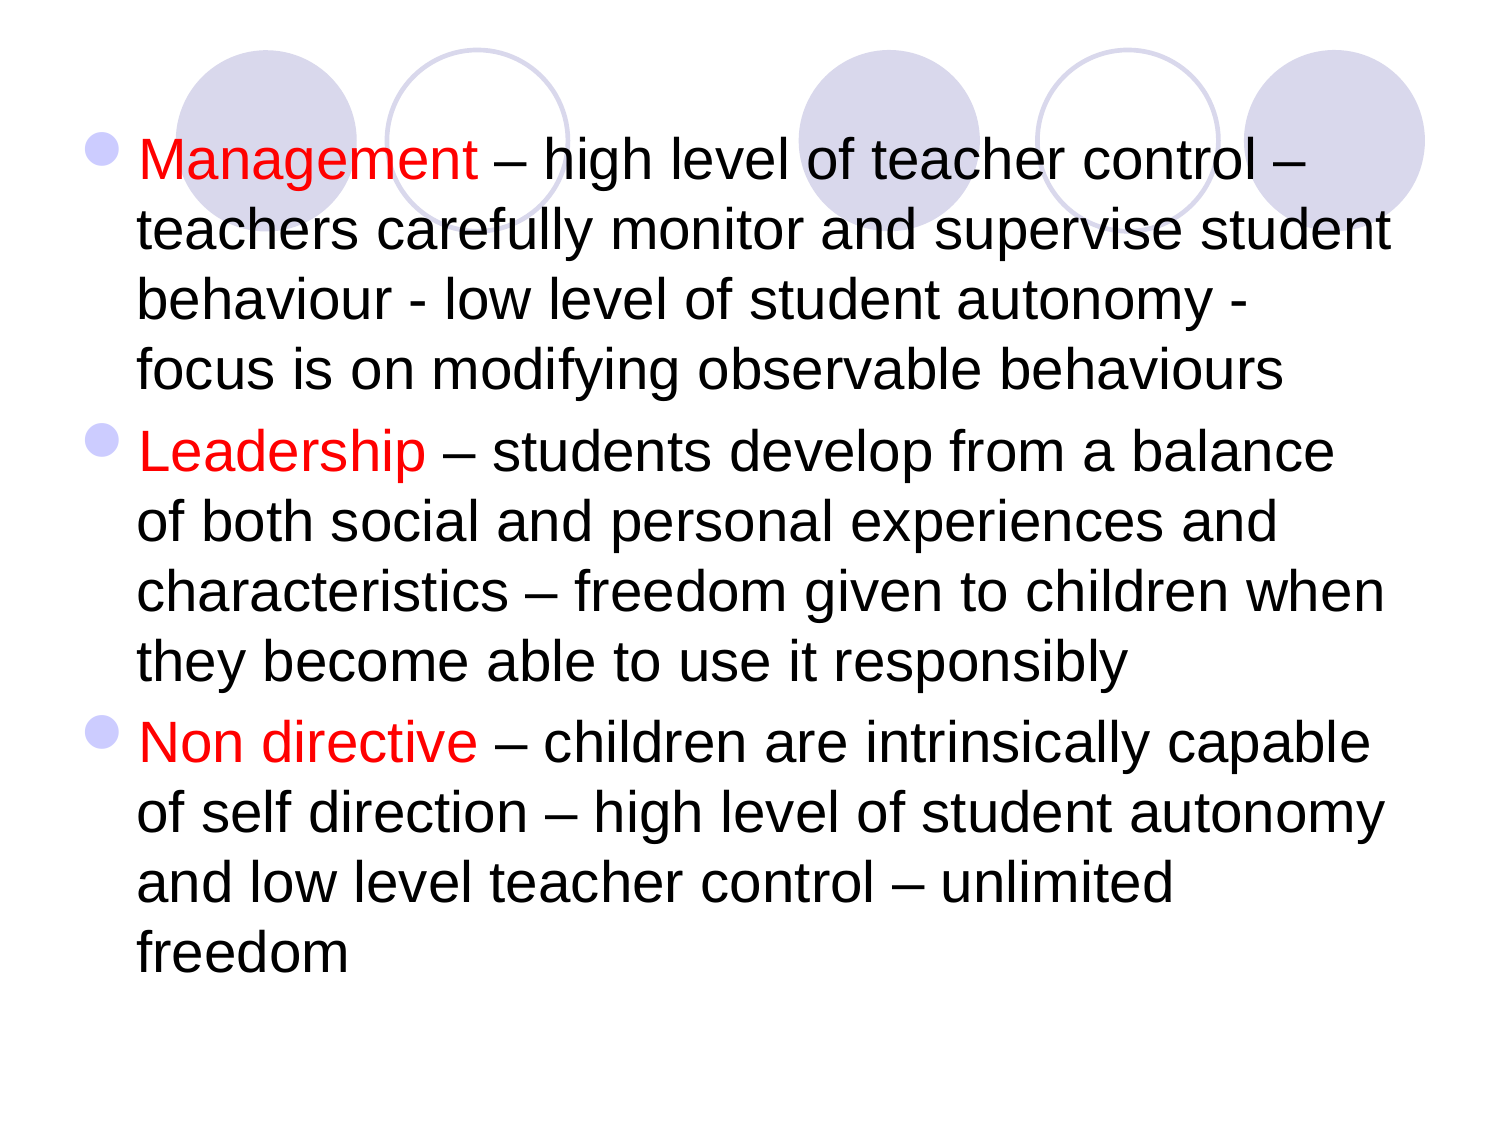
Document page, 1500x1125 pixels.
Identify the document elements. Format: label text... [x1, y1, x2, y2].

list Management – high level of teacher control – teachers carefully monitor and supervise student behaviour - low level of student autonomy - focus is on modifying observable behaviours Leadership – students develop from a balance of both social and personal experiences and characteristics – freedom given to children when they become able to use it responsibly Non directive – children are intrinsically capable of self direction – high level of student autonomy and low level teacher control – unlimited freedom [64, 113, 1416, 1012]
